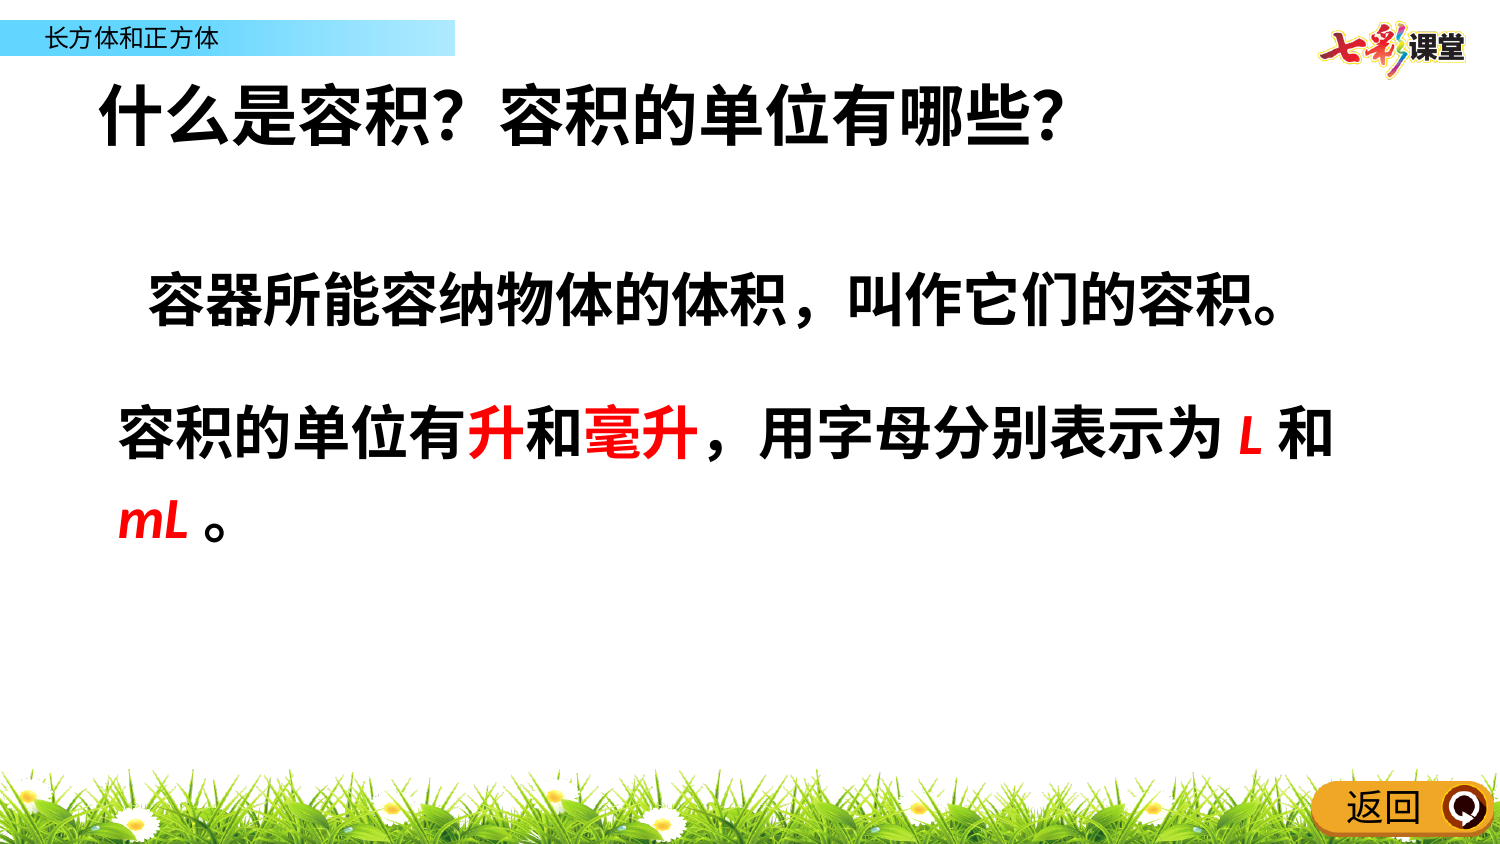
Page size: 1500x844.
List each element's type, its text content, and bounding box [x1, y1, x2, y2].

text_box 容积的单位有升和毫升，用字母分别表示为L和mL。 [106, 376, 1472, 556]
text_box 容器所能容纳物体的体积，叫作它们的容积。 [135, 243, 1321, 340]
picture [1316, 20, 1468, 80]
text_box 什么是容积？容积的单位有哪些？ [86, 52, 1209, 160]
picture [0, 769, 1500, 844]
